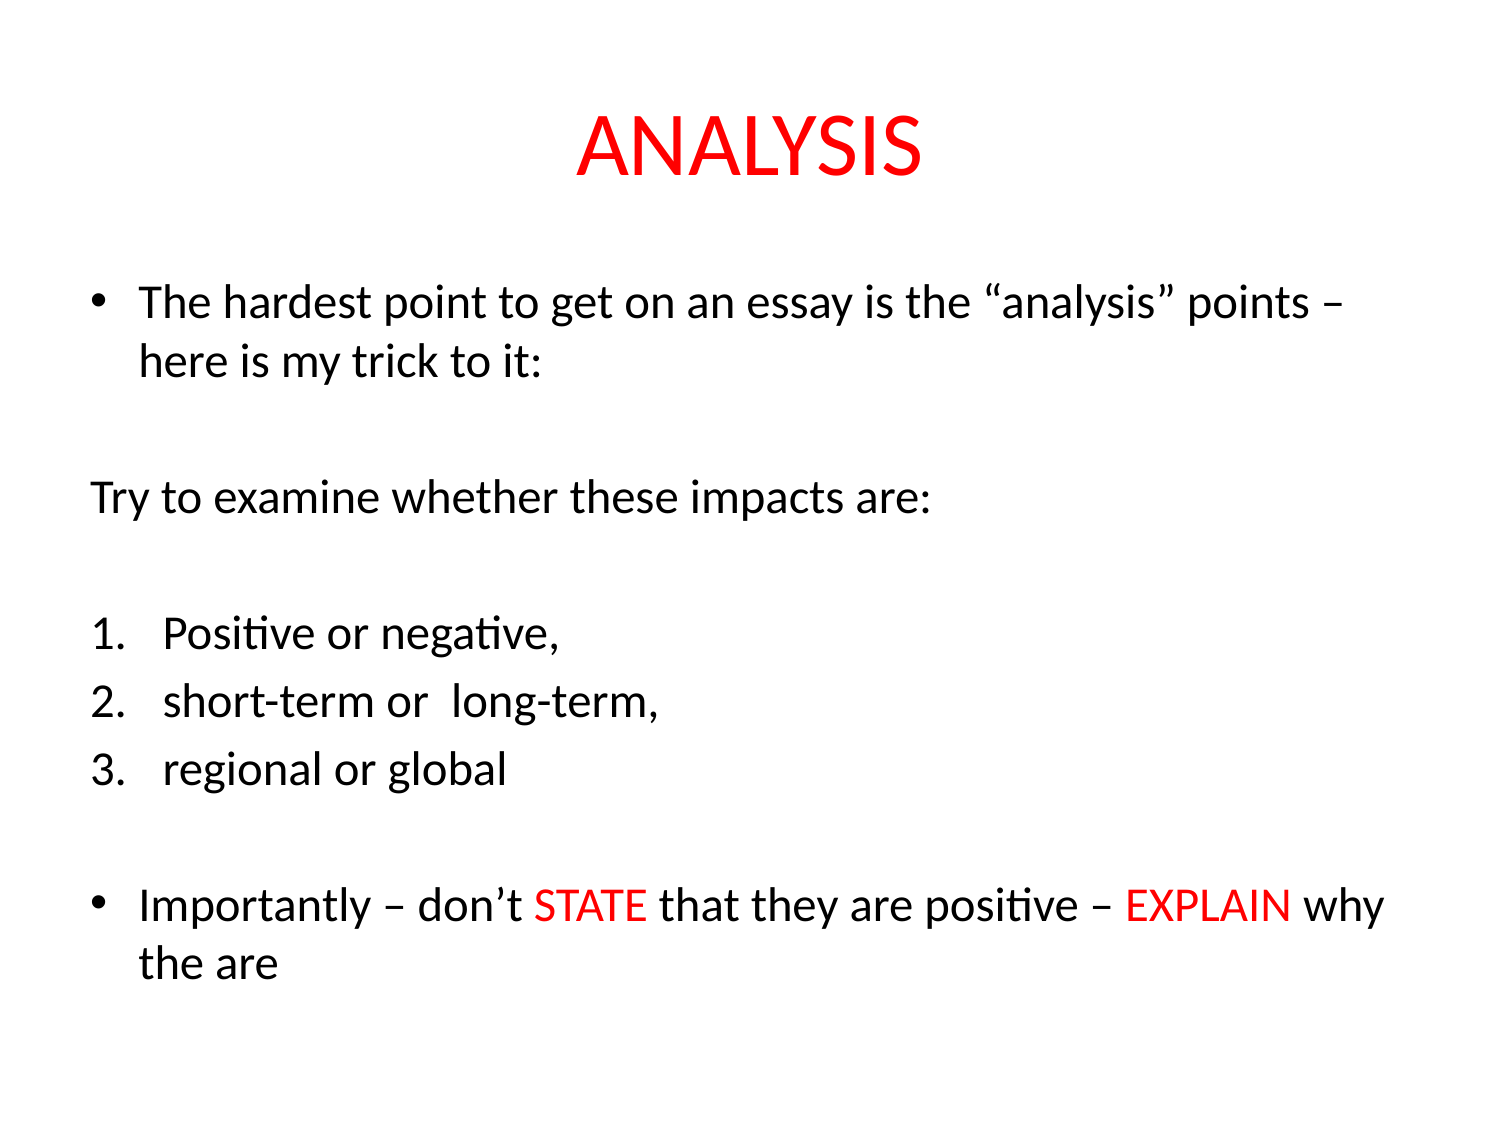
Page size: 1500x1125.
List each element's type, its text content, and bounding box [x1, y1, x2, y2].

list The hardest point to get on an essay is the “analysis” points – here is my trick to it: Try to examine whether these impacts are: Positive or negative, short-term or long-term, regional or global Importantly – don’t STATE that they are positive – EXPLAIN why the are [75, 262, 1425, 1005]
title ANALYSIS [75, 45, 1425, 233]
